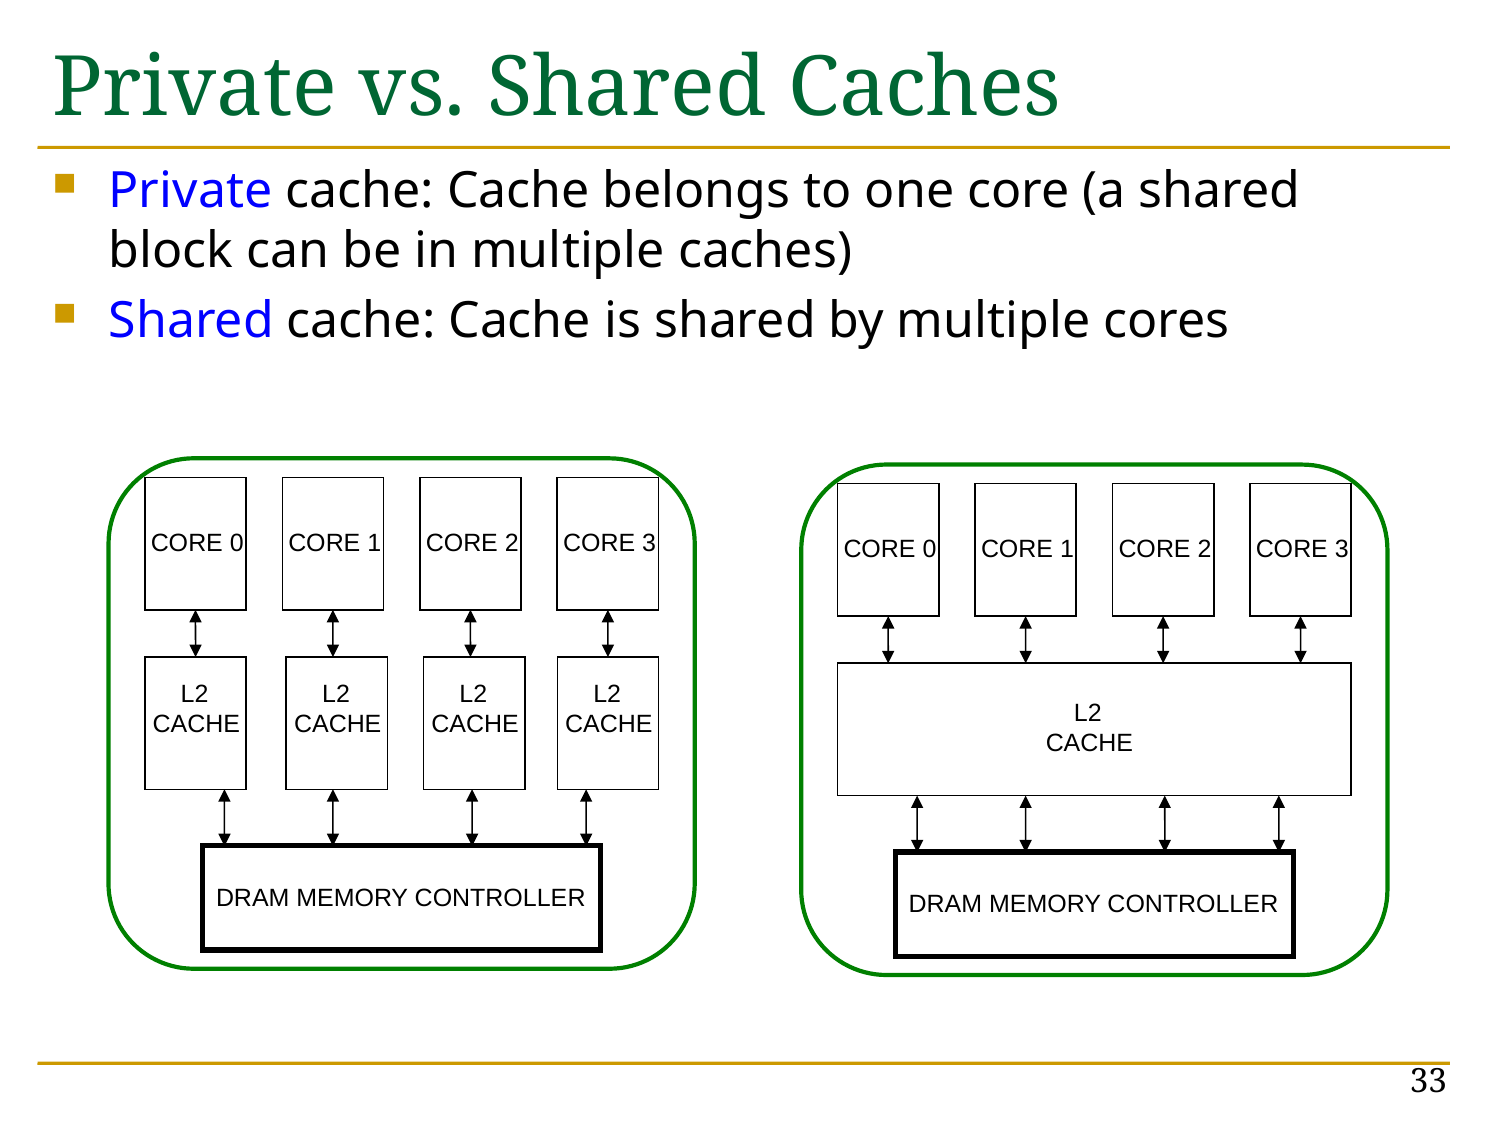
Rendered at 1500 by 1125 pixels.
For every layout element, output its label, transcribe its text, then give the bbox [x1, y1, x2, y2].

list Private cache: Cache belongs to one core (a shared block can be in multiple caches) Shared cache: Cache is shared by multiple cores [37, 149, 1450, 1016]
slide_number 33 [1111, 1036, 1462, 1112]
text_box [108, 458, 695, 969]
title Private vs. Shared Caches [37, 24, 1450, 149]
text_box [800, 464, 1388, 976]
